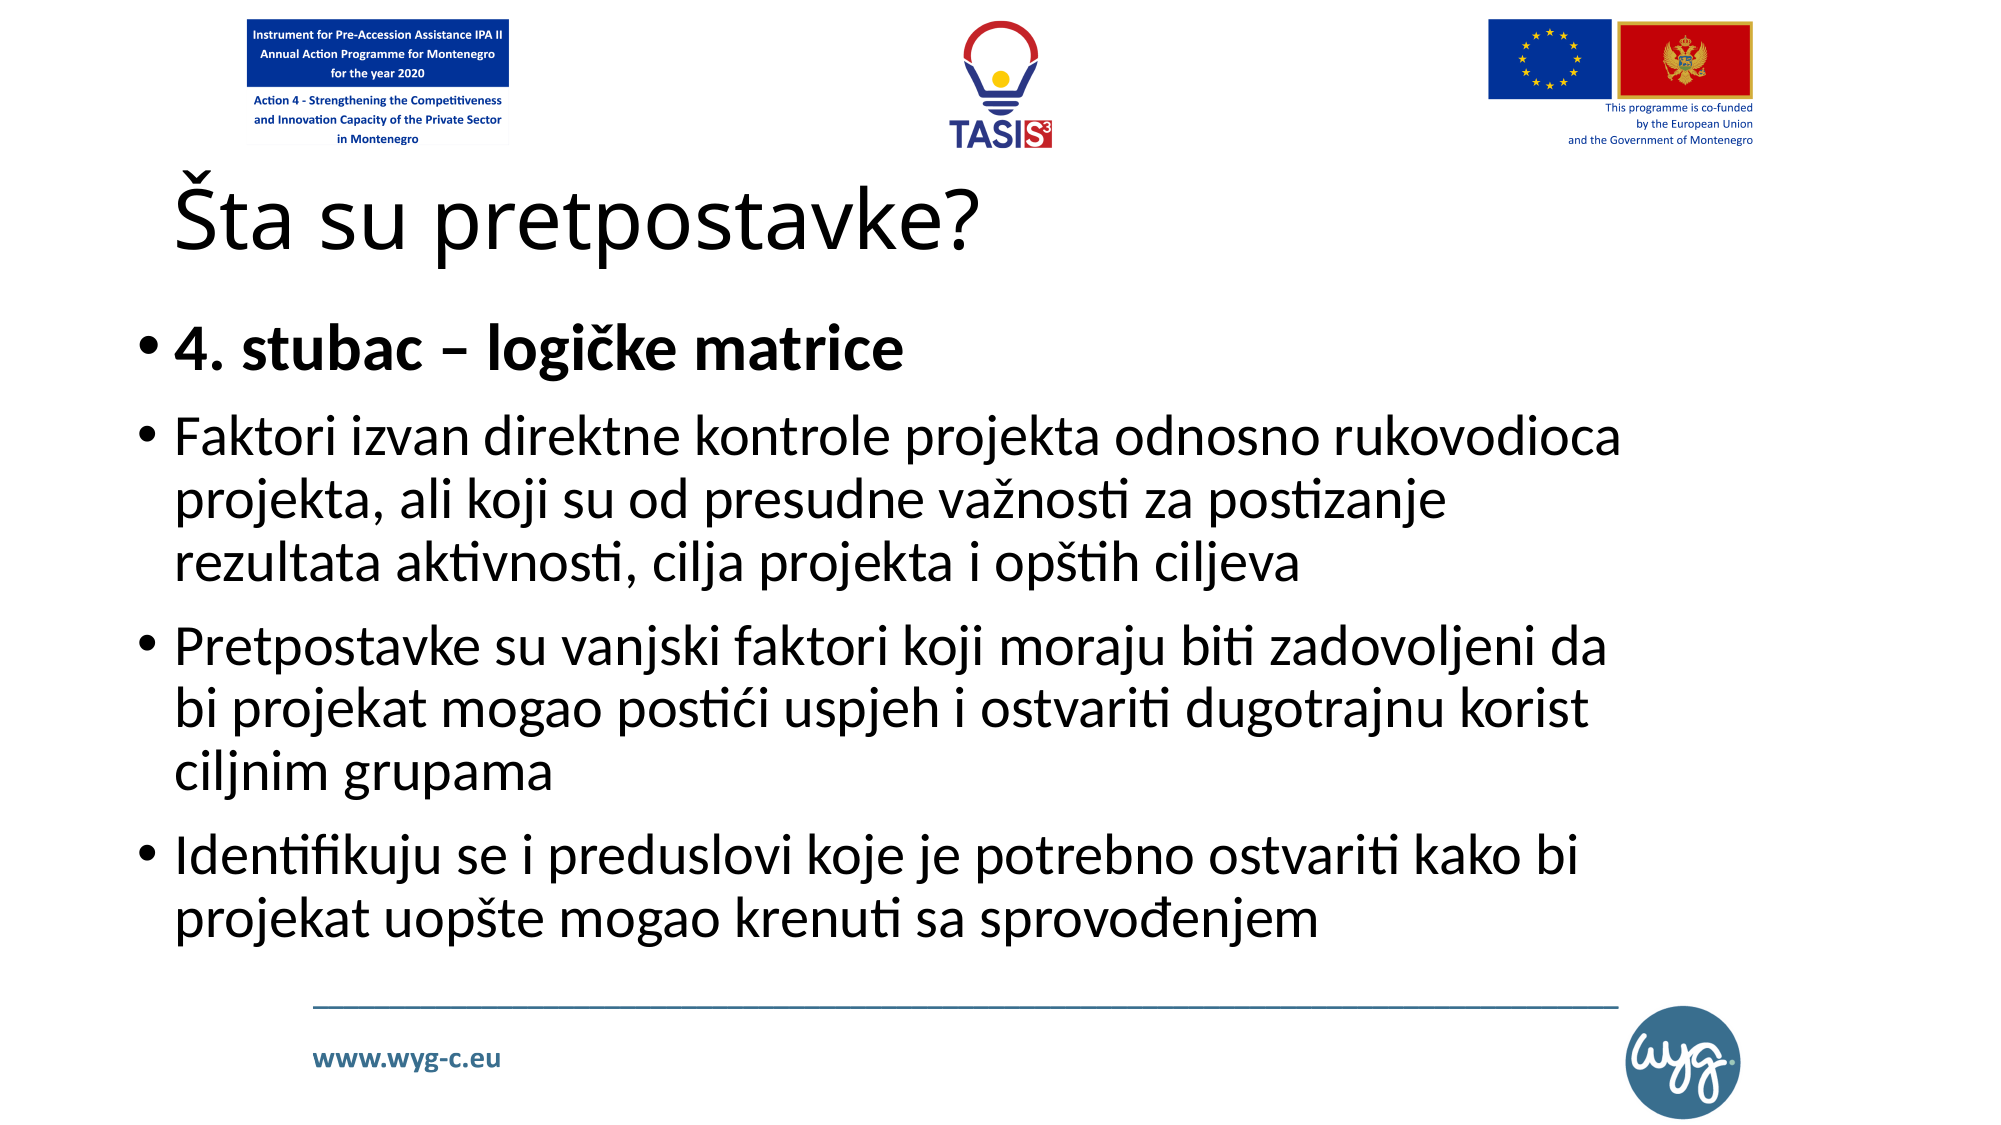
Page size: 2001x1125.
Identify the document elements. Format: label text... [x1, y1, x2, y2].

title Šta su pretpostavke? [158, 169, 1527, 275]
picture [312, 1000, 1743, 1125]
picture [246, 19, 1753, 149]
list 4. stubac – logičke matrice Faktori izvan direktne kontrole projekta odnosno rukovodioca projekta, ali koji su od presudne važnosti za postizanje rezultata aktivnosti, cilja projekta i opštih ciljeva Pretpostavke su vanjski faktori koji moraju biti zadovoljeni da bi projekat mogao postići uspjeh i ostvariti dugotrajnu korist ciljnim grupama Identifikuju se i preduslovi koje je potrebno ostvariti kako bi projekat uopšte mogao krenuti sa sprovođenjem [122, 305, 1675, 1005]
